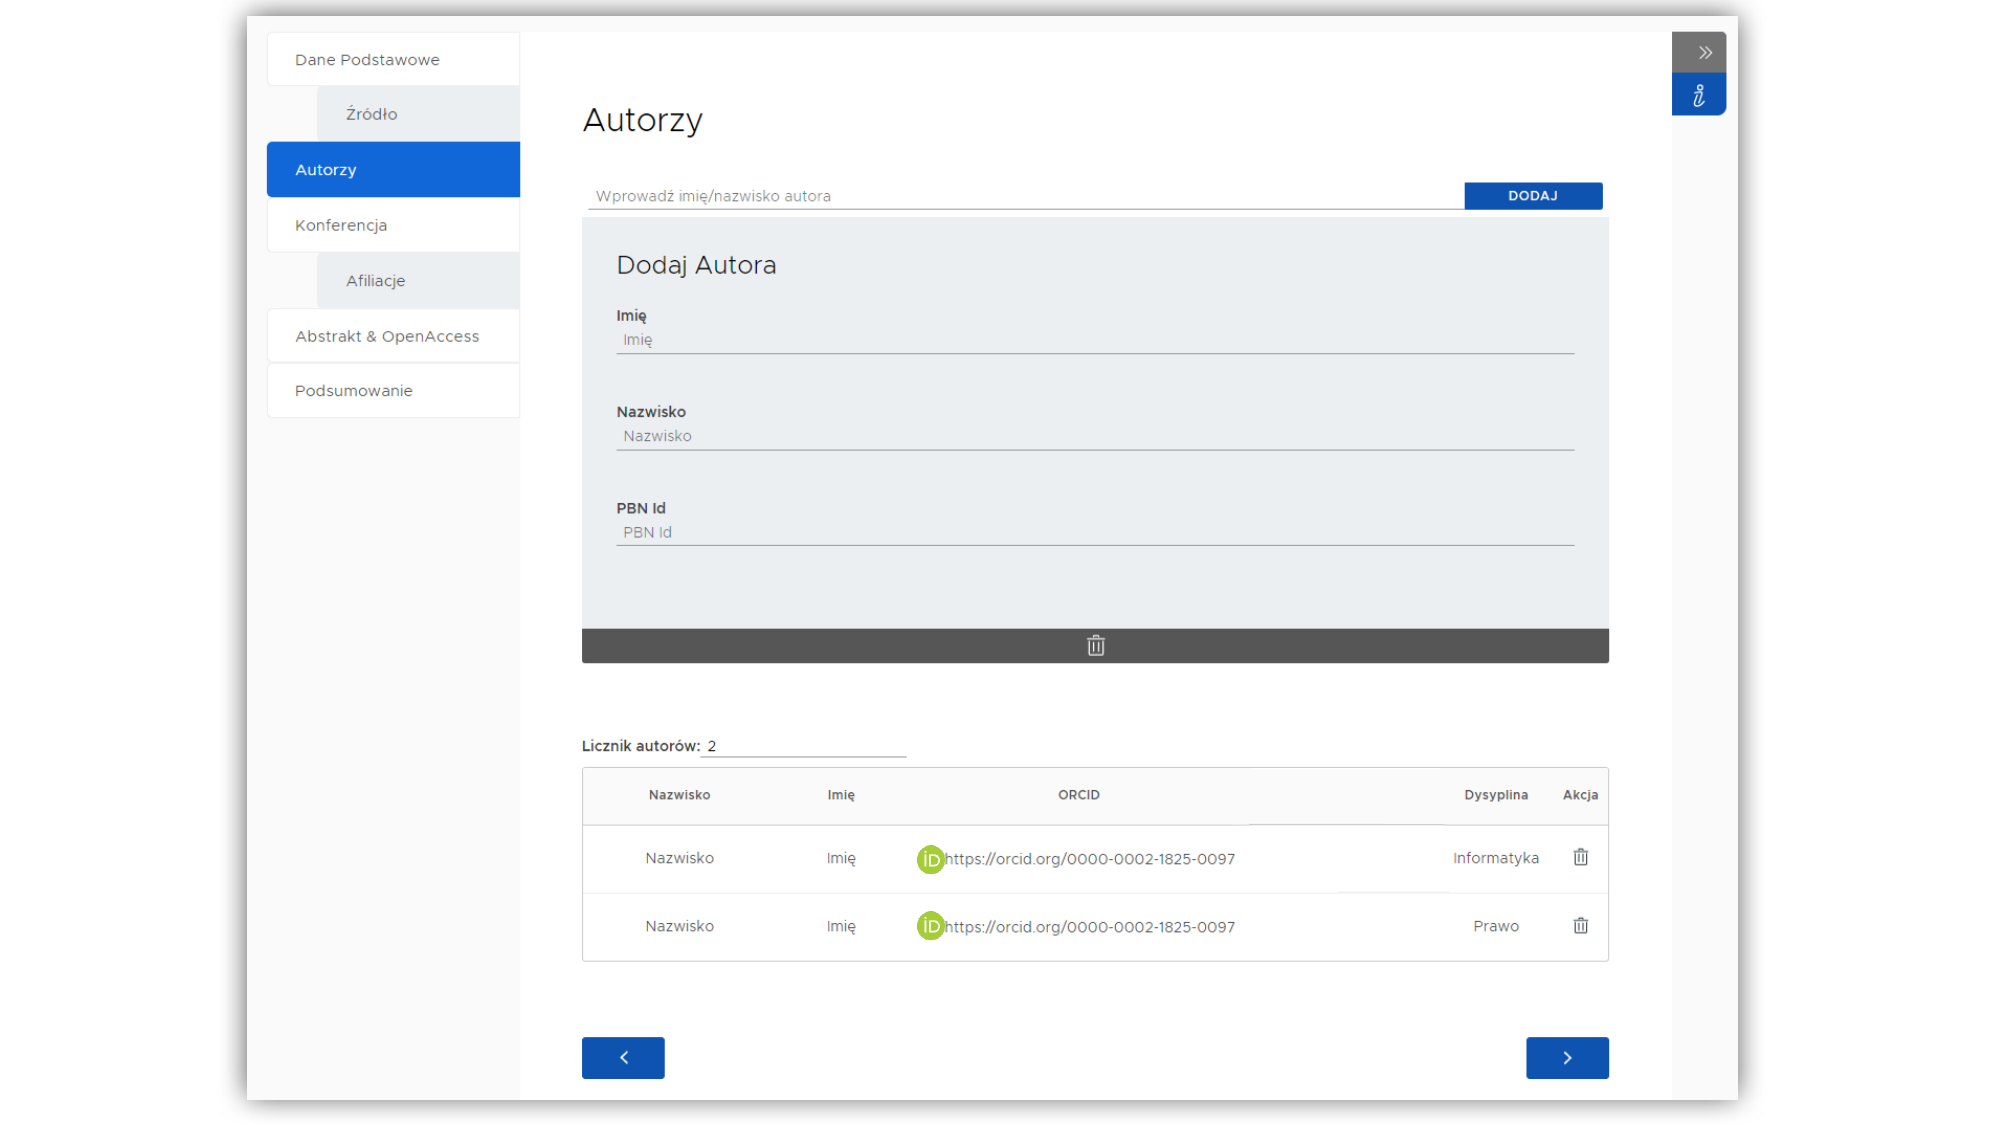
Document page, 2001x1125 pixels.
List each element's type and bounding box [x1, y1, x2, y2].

picture [247, 16, 1738, 1100]
